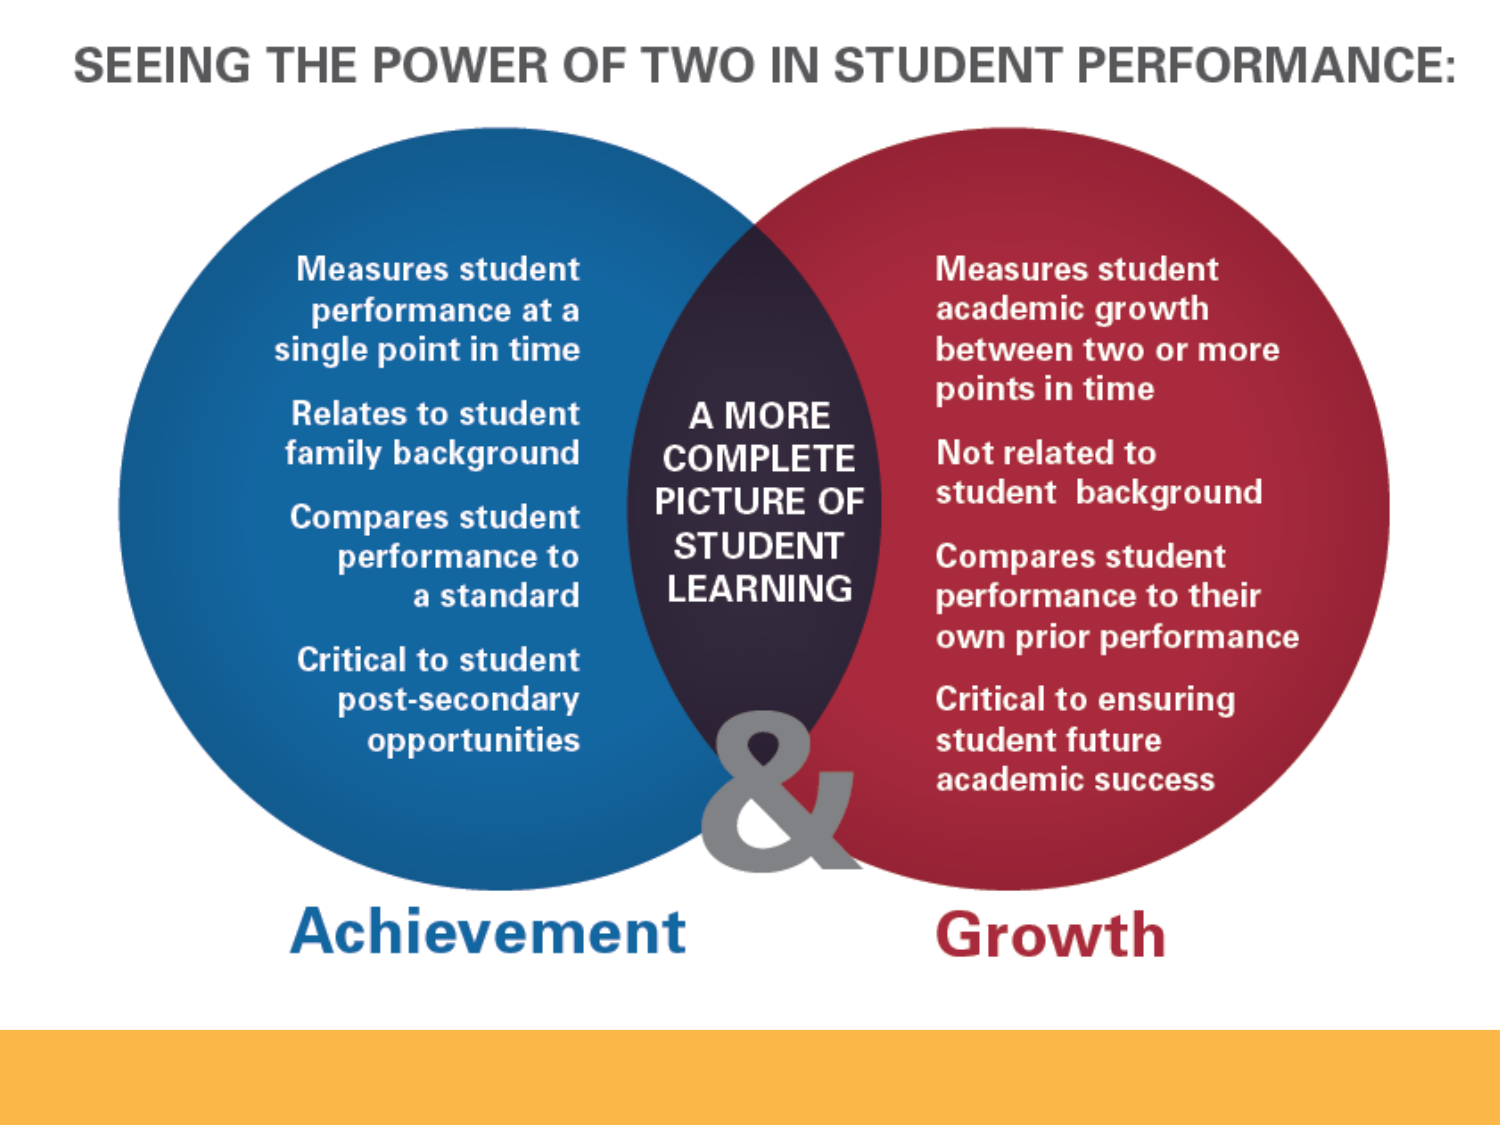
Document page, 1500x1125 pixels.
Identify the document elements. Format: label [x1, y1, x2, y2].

picture [40, 0, 1481, 1007]
